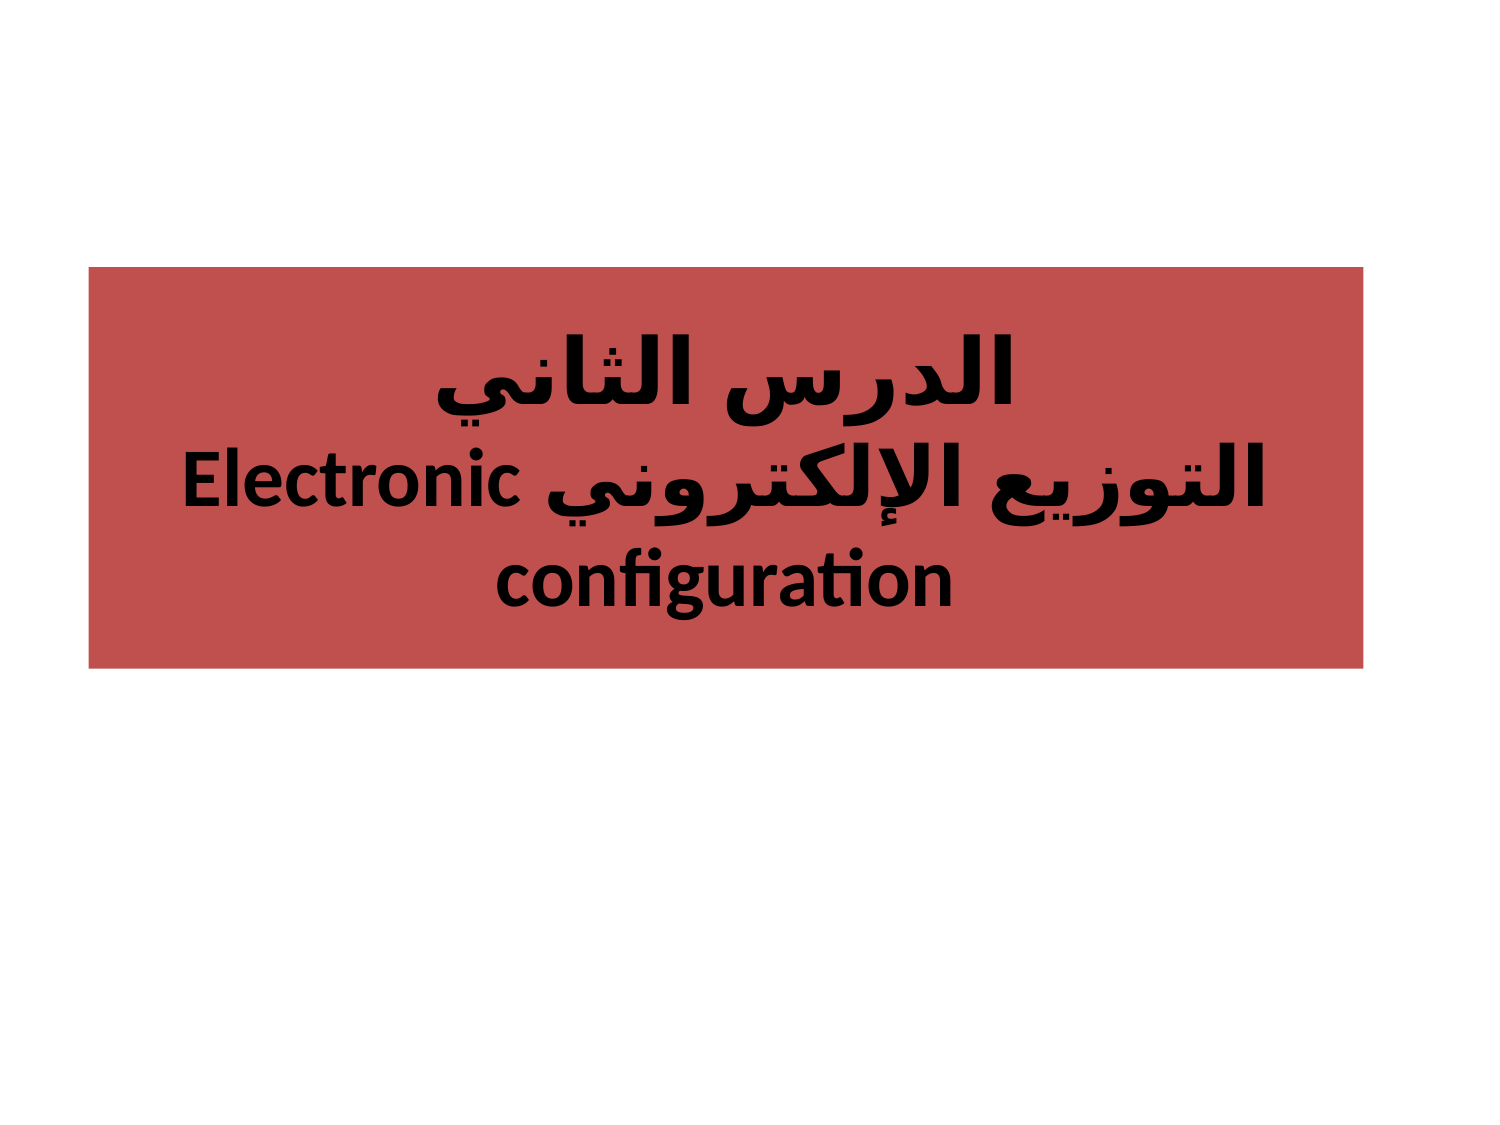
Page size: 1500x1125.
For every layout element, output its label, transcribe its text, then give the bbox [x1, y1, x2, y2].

title الدرس الثاني التوزيع الإلكتروني Electronic configuration [88, 267, 1364, 669]
